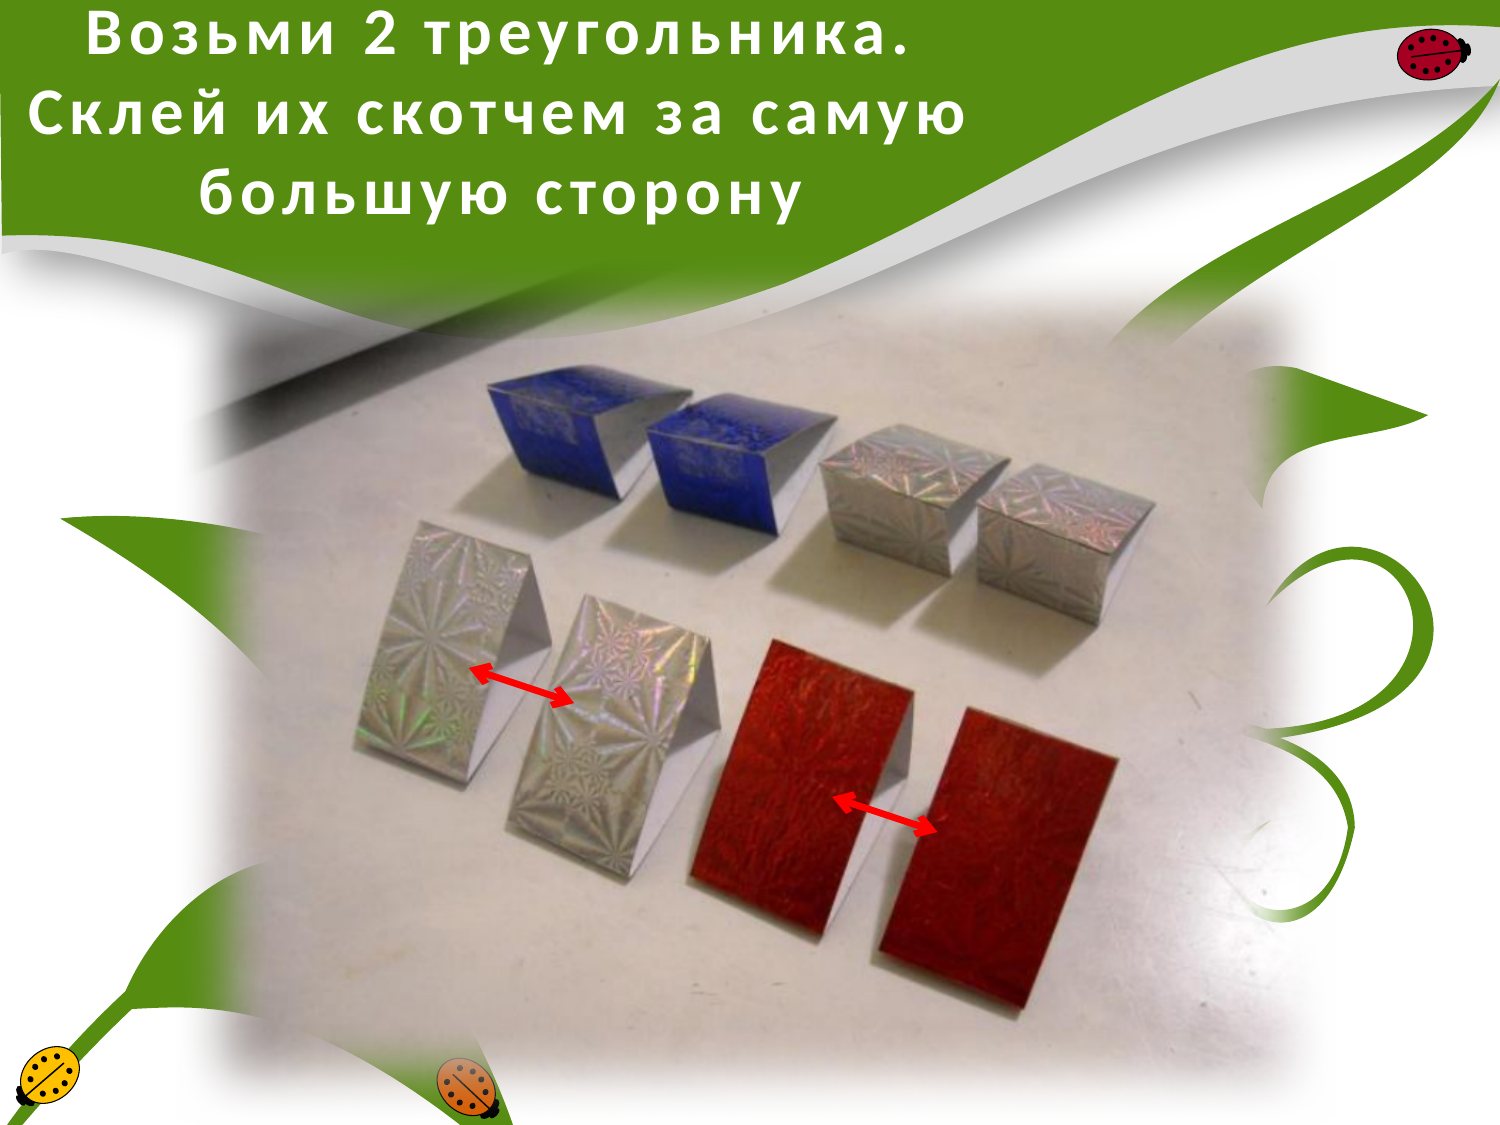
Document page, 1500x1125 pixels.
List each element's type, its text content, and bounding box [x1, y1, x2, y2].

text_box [468, 667, 575, 704]
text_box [831, 796, 938, 833]
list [175, 254, 1336, 1125]
title Возьми 2 треугольника. Склей их скотчем за самую большую сторону [3, 7, 998, 209]
